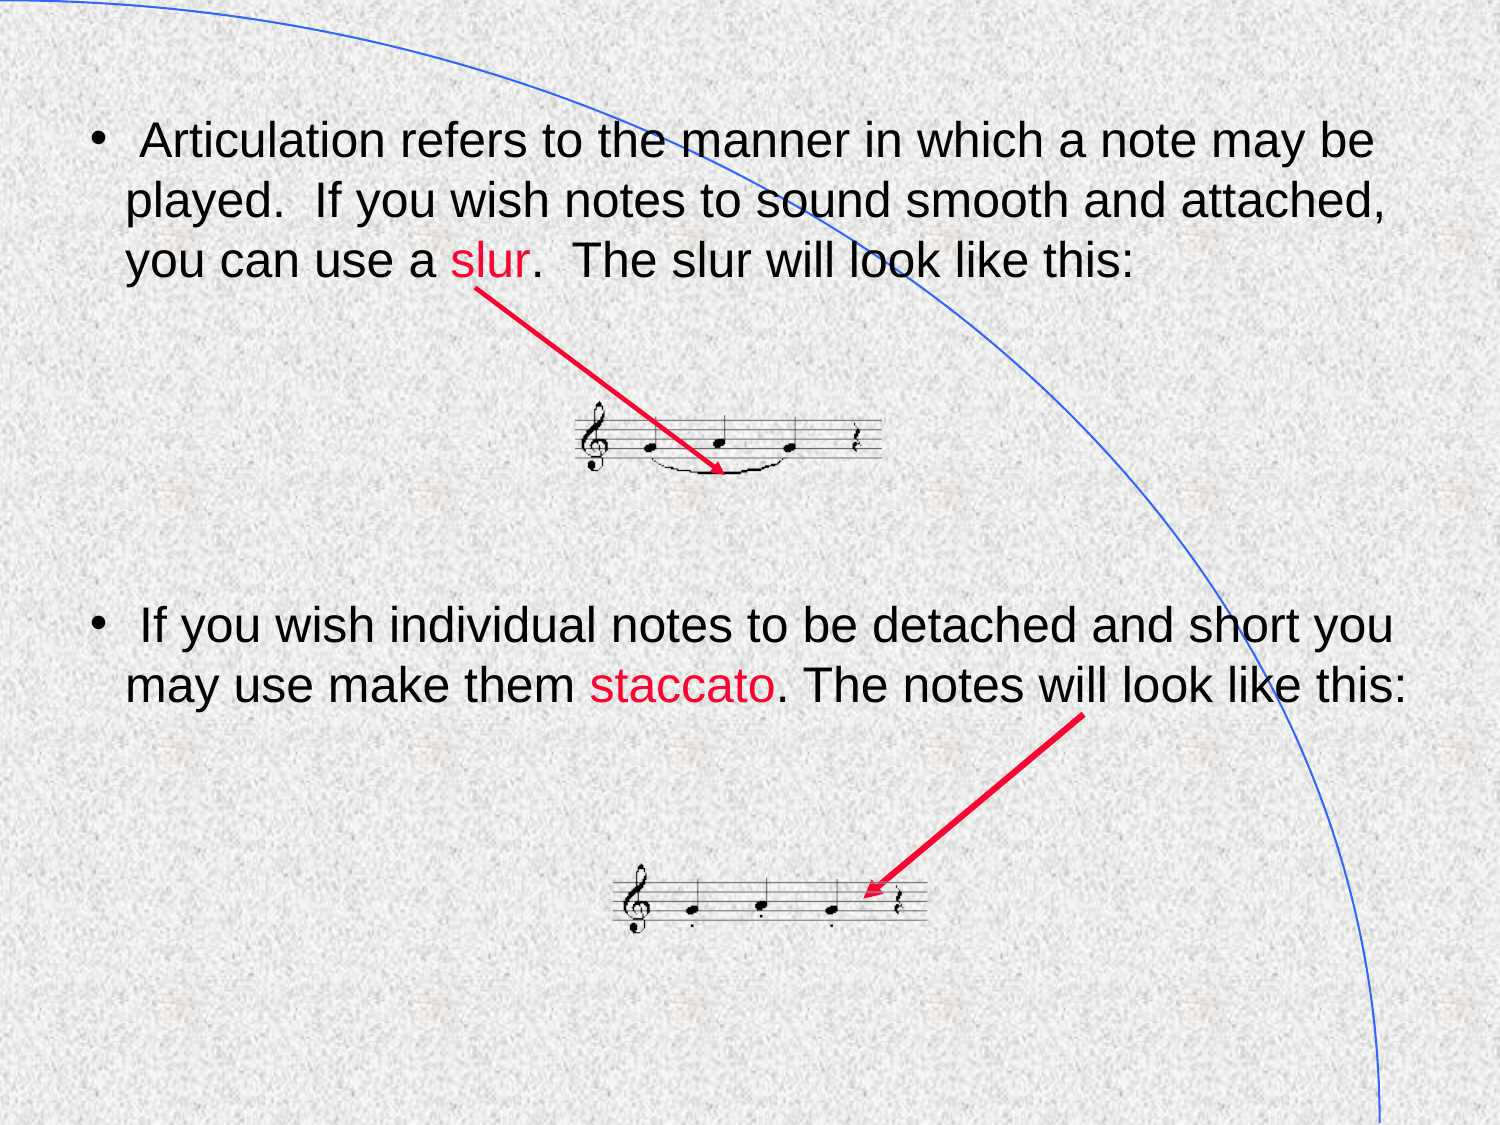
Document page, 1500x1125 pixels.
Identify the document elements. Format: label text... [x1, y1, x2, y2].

text_box Articulation refers to the manner in which a note may be played. If you wish notes to sound smooth and attached, you can use a slur. The slur will look like this: If you wish individual notes to be detached and short you may use make them staccato. The notes will look like this: [74, 99, 1425, 721]
picture [574, 387, 883, 488]
picture [0, 0, 1500, 1125]
